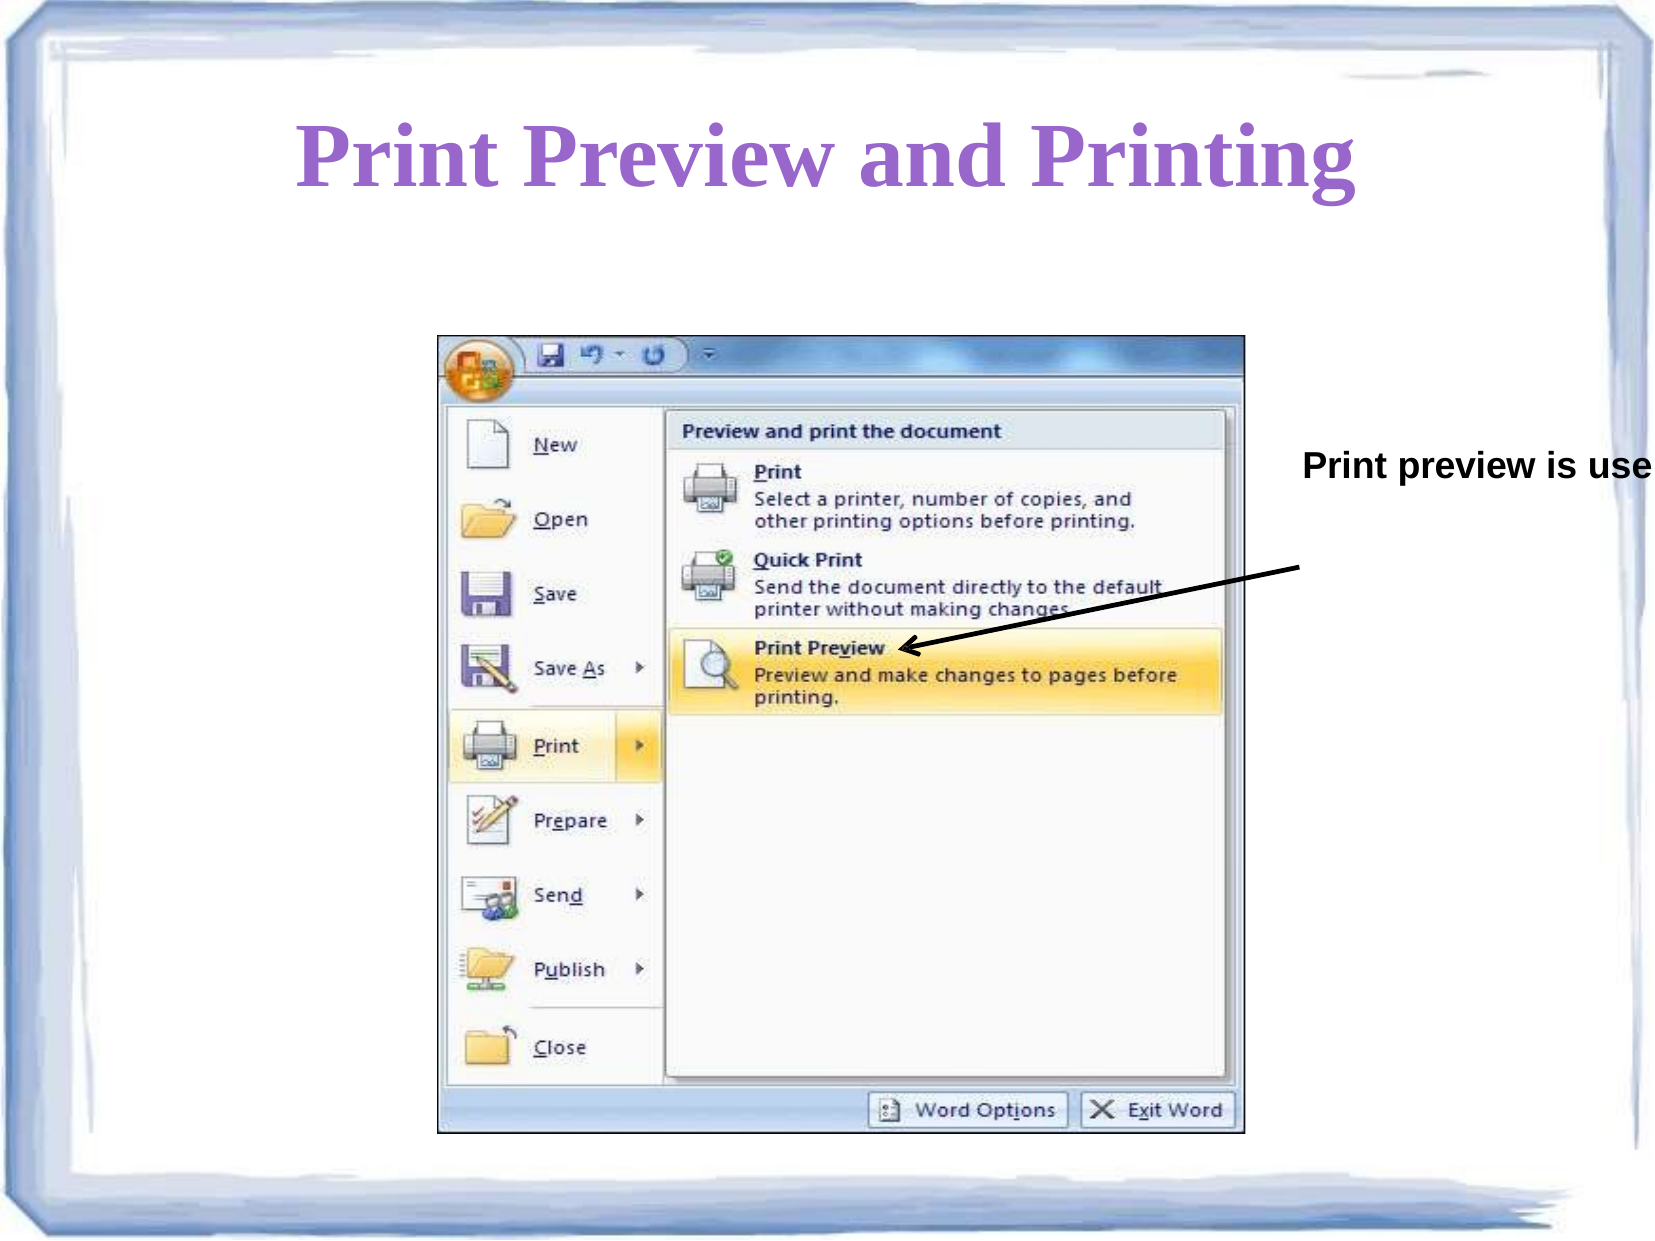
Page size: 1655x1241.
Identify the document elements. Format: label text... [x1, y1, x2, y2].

picture [0, 0, 1654, 1240]
title Print Preview and Printing [293, 92, 1360, 302]
text_box Print preview is use [1305, 438, 1655, 486]
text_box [436, 335, 1301, 1134]
